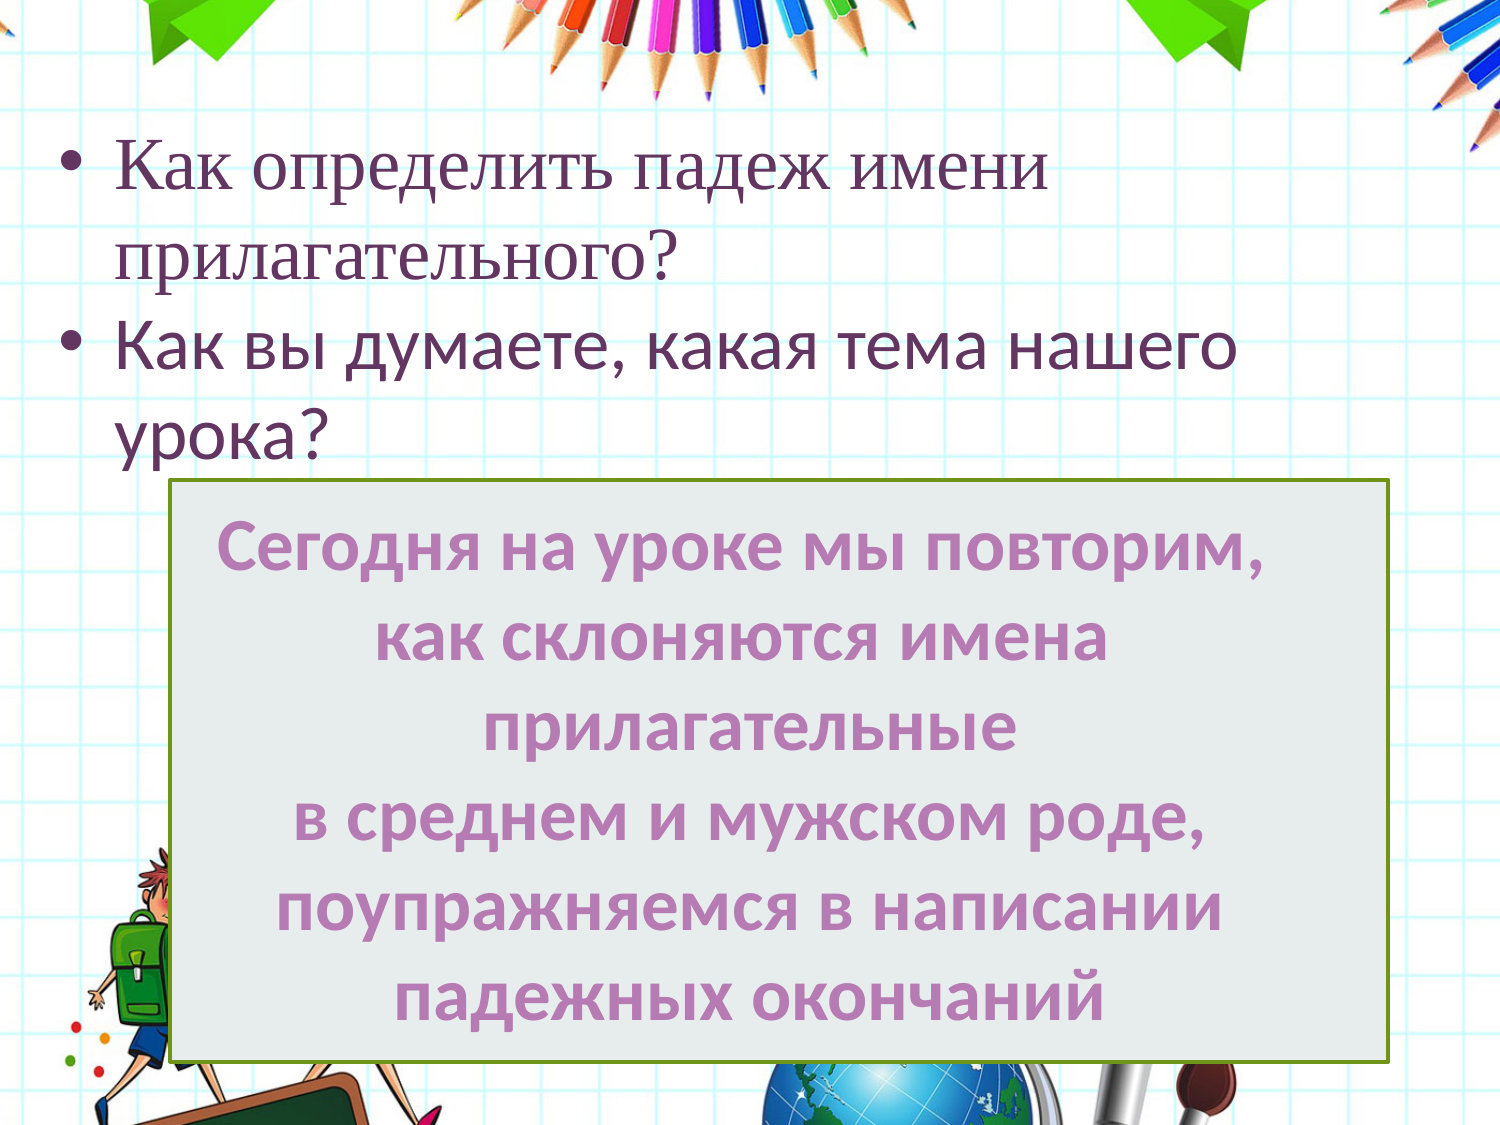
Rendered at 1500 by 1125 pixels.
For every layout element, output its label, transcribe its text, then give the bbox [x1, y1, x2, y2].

text_box Сегодня на уроке мы повторим, как склоняются имена прилагательные в среднем и мужском роде, поупражняемся в написании падежных окончаний [202, 487, 1299, 1043]
list Как определить падеж имени прилагательного? Как вы думаете, какая тема нашего урока? [43, 107, 1402, 816]
text_box [168, 816, 1390, 1064]
picture [0, 0, 1500, 1125]
